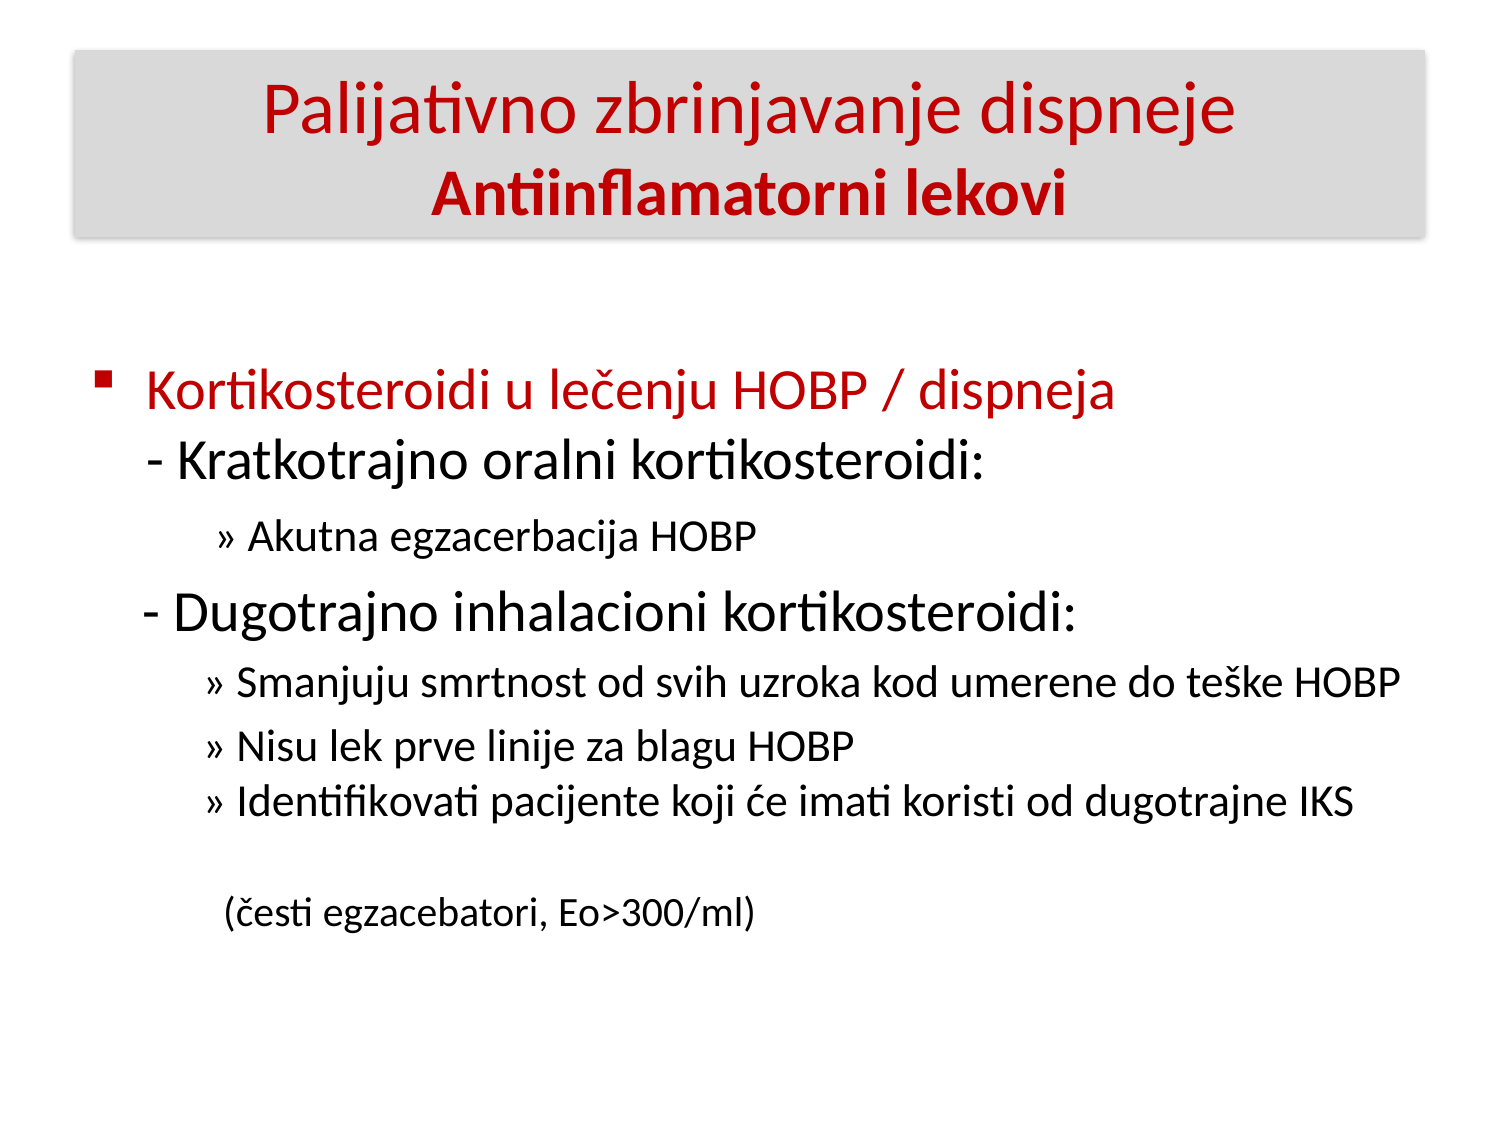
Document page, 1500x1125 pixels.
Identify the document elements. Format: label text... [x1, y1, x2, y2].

text_box Palijativno zbrinjavanje dispneje Antiinflamatorni lekovi [74, 50, 1425, 238]
list Kortikosteroidi u lečenju HOBP / dispneja - Kratkotrajno oralni kortikosteroidi: » Akutna egzacerbacija HOBP - Dugotrajno inhalacioni kortikosteroidi: » Smanjuju smrtnost od svih uzroka kod umerene do teške HOBP » Nisu lek prve linije za blagu HOBP » Identifikovati pacijente koji će imati koristi od dugotrajne IKS (česti egzacebatori, Eo>300/ml) [75, 262, 1425, 1005]
